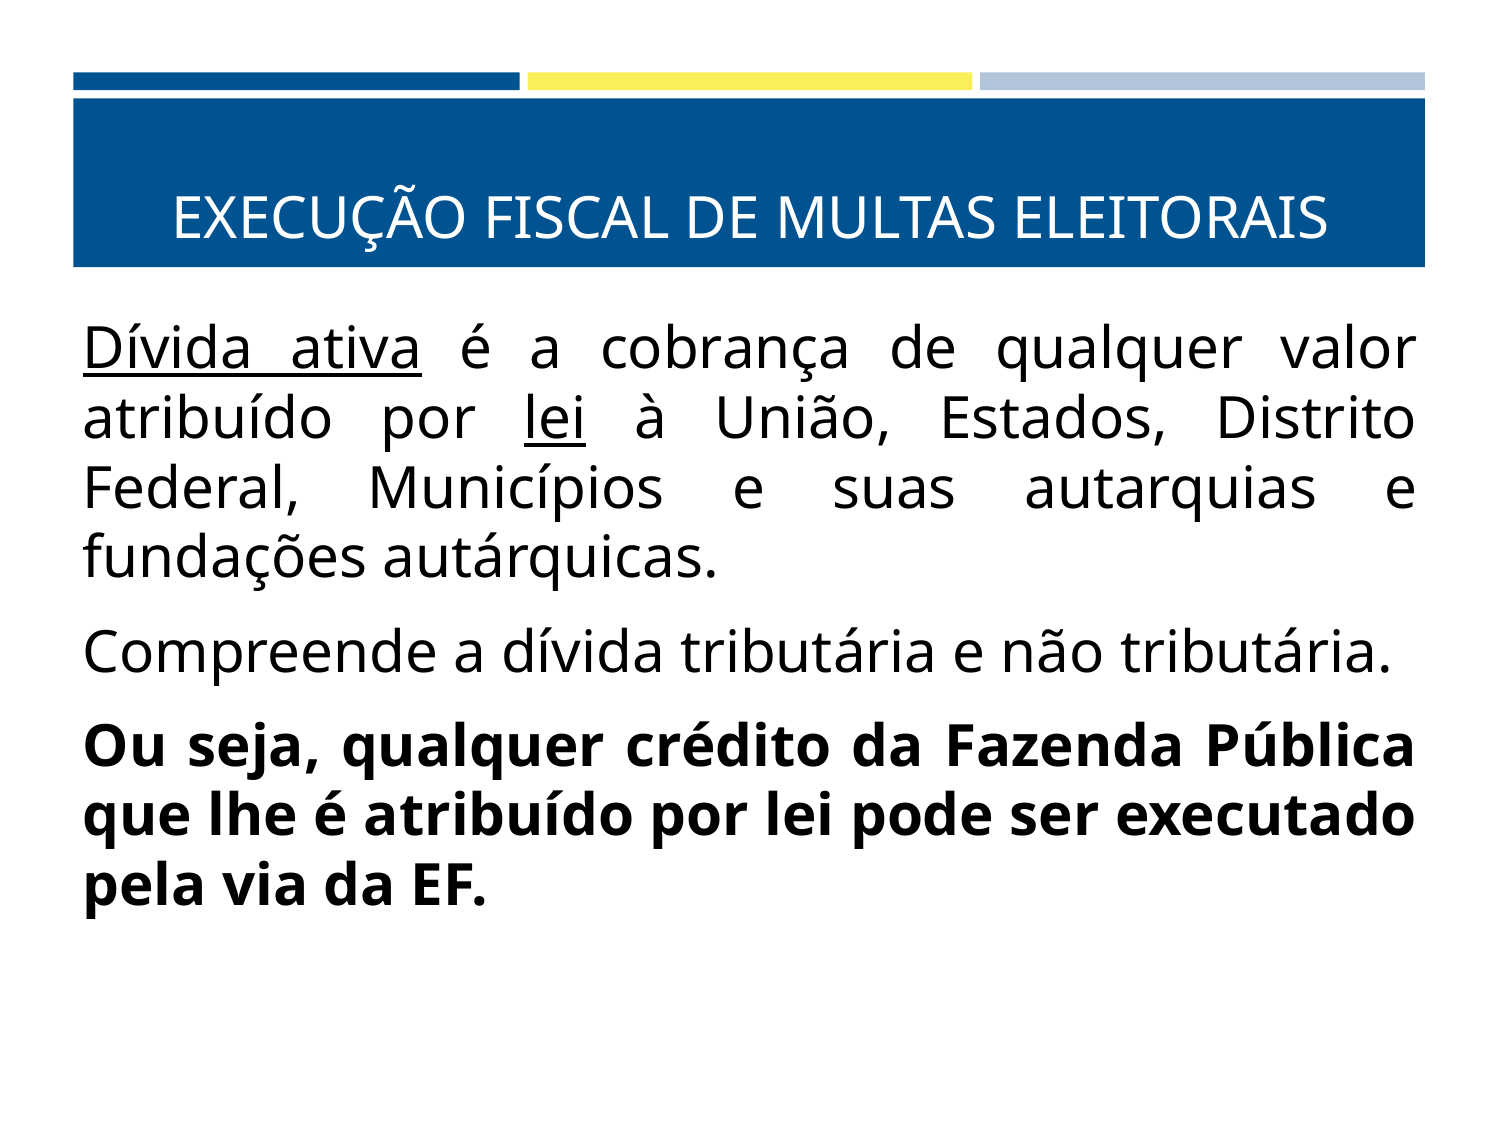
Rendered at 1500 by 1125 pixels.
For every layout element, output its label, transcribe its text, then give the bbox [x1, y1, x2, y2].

list Dívida ativa é a cobrança de qualquer valor atribuído por lei à União, Estados, Distrito Federal, Municípios e suas autarquias e fundações autárquicas. Compreende a dívida tributária e não tributária. Ou seja, qualquer crédito da Fazenda Pública que lhe é atribuído por lei pode ser executado pela via da EF. [67, 302, 1433, 1094]
title EXECUÇÃO FISCAL DE MULTAS ELEITORAIS [95, 112, 1406, 259]
